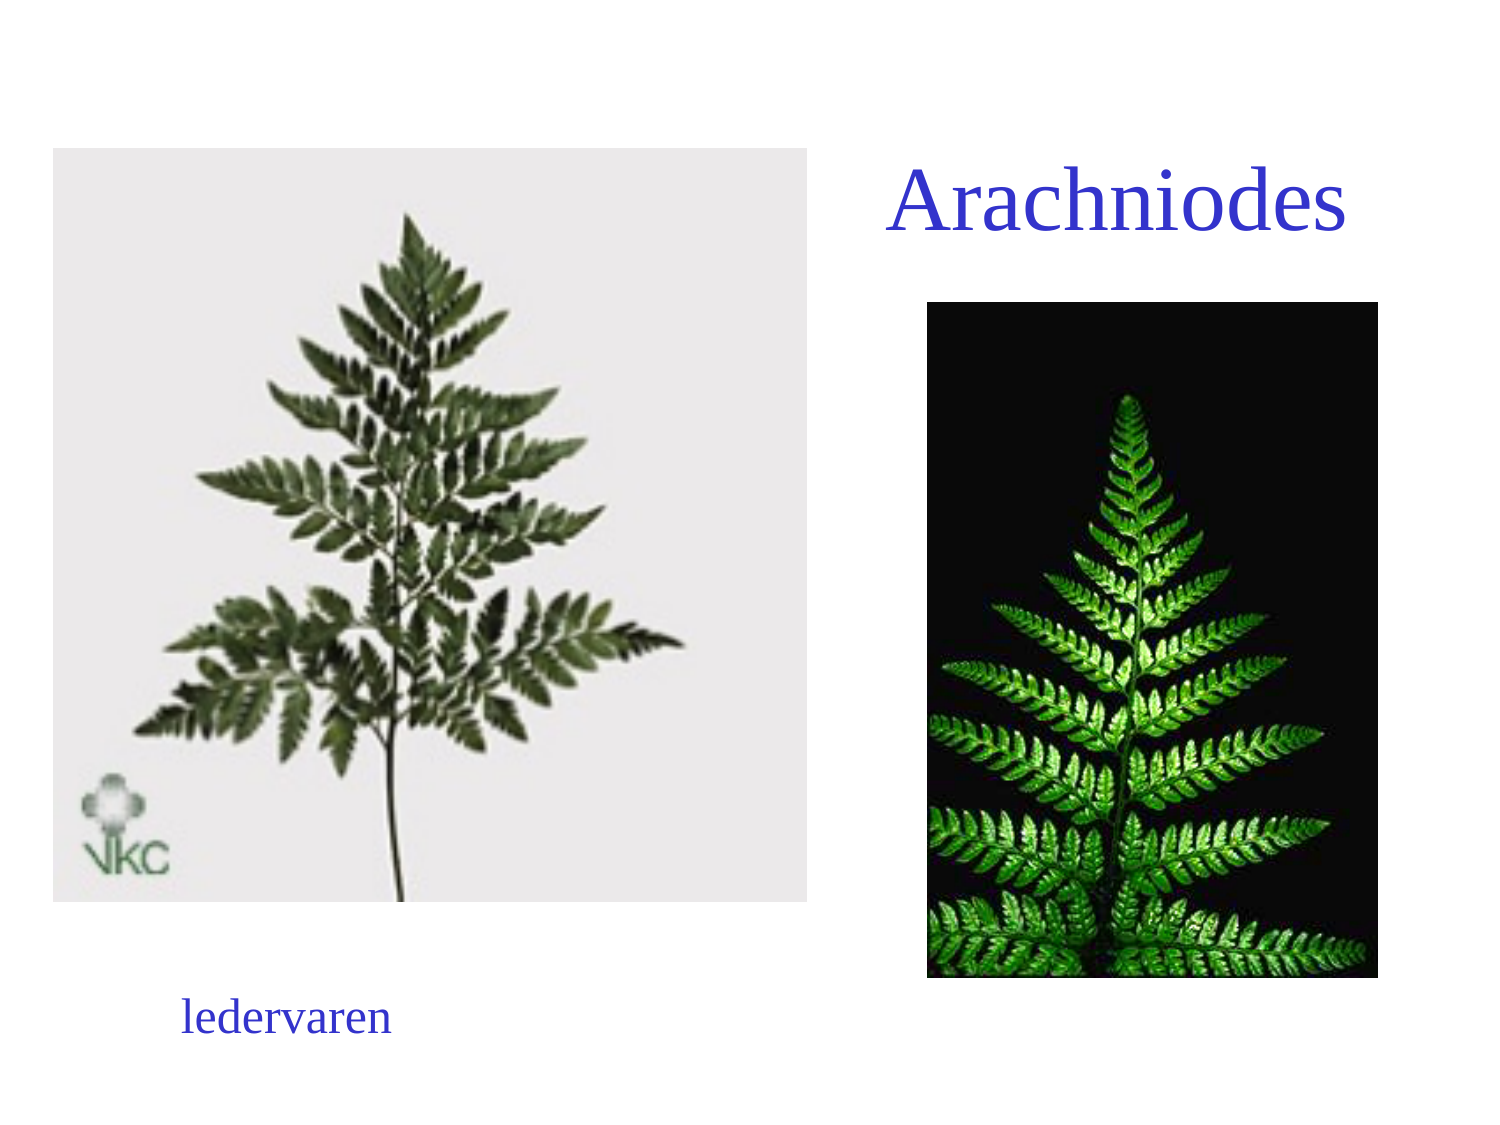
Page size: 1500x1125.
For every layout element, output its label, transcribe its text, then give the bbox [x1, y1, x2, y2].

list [52, 148, 807, 903]
text_box ledervaren [41, 976, 1104, 1051]
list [926, 302, 1378, 978]
title Arachniodes [112, 99, 1388, 288]
